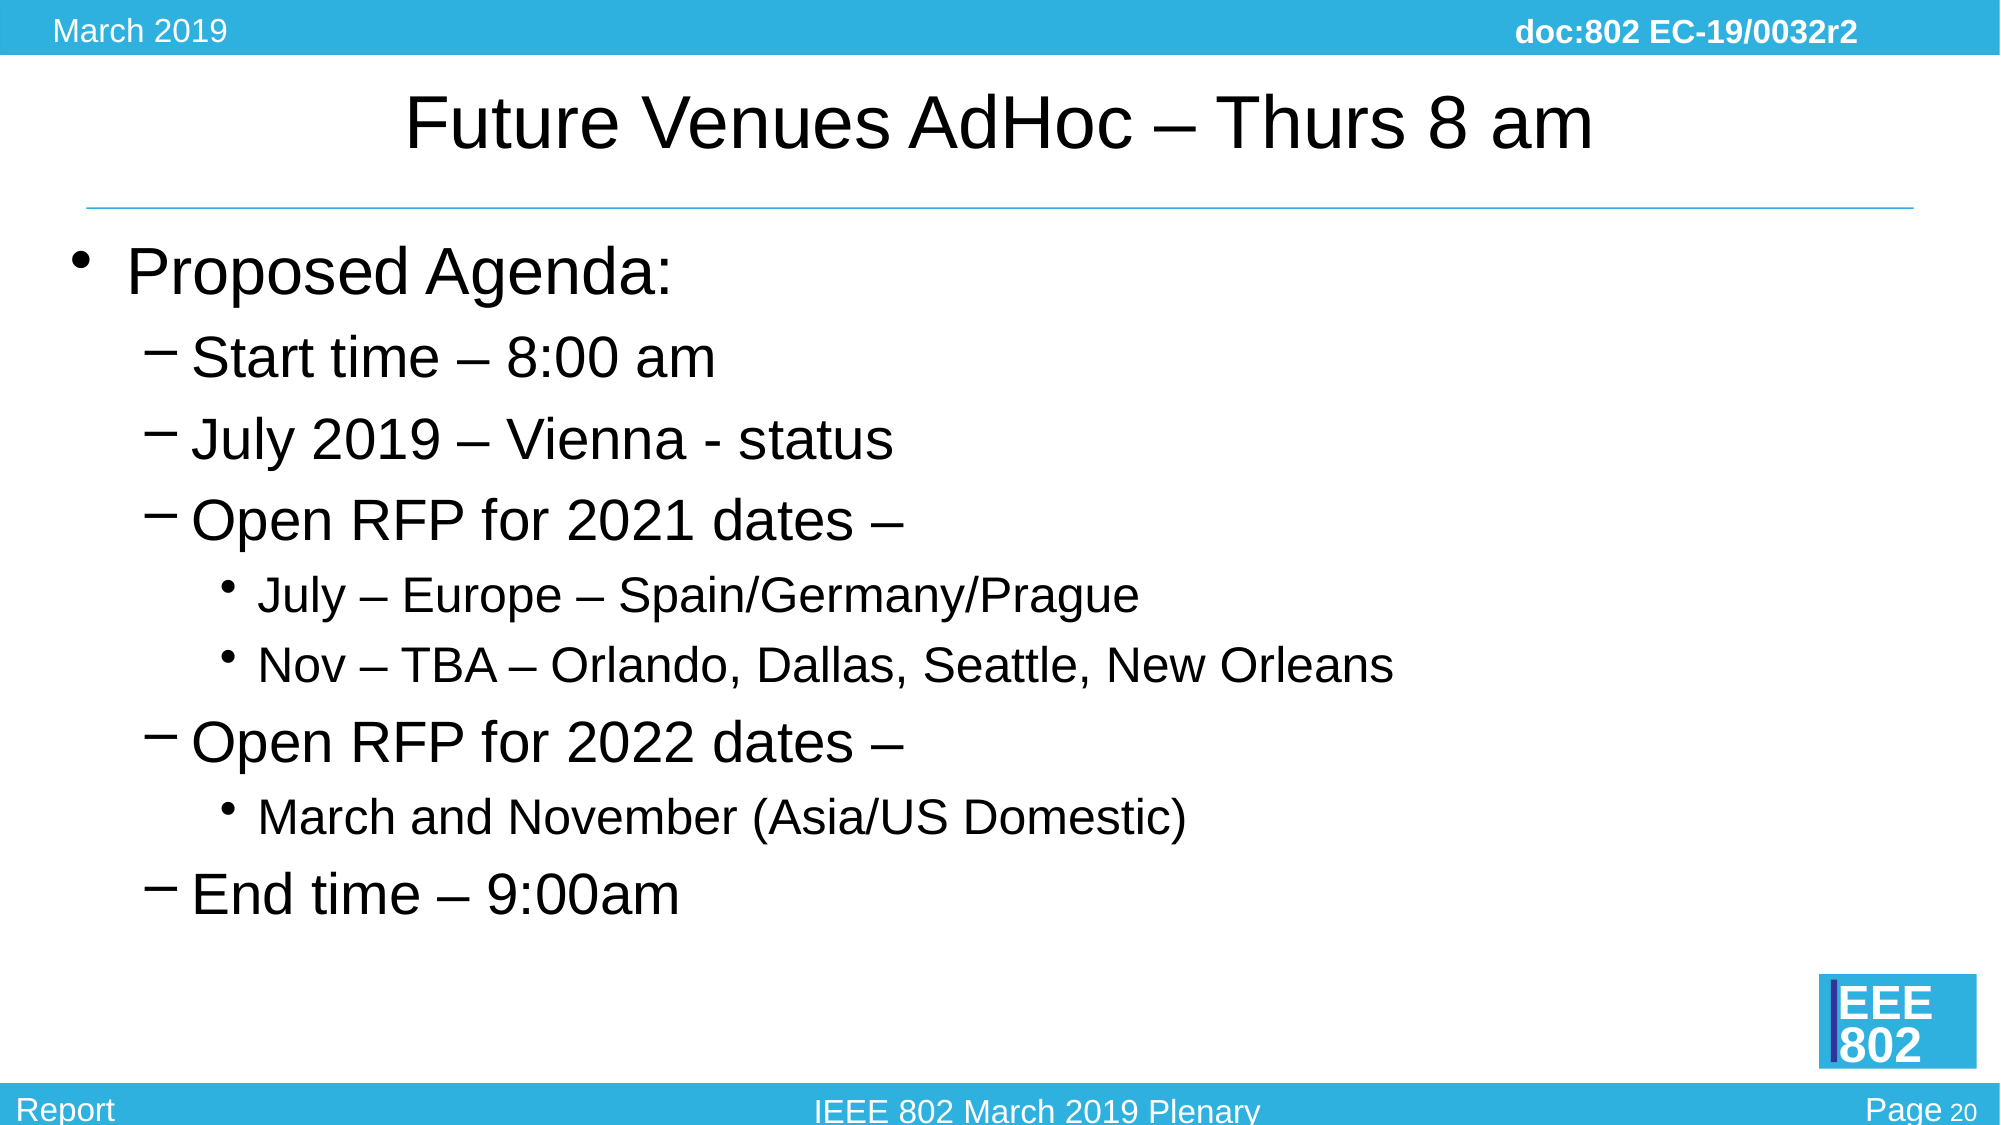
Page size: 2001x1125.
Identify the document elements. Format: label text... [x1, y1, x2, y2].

list Proposed Agenda: Start time – 8:00 am July 2019 – Vienna - status Open RFP for 2021 dates – July – Europe – Spain/Germany/Prague Nov – TBA – Orlando, Dallas, Seattle, New Orleans Open RFP for 2022 dates – March and November (Asia/US Domestic) End time – 9:00am [54, 220, 1855, 963]
title Future Venues AdHoc – Thurs 8 am [99, 50, 1900, 188]
